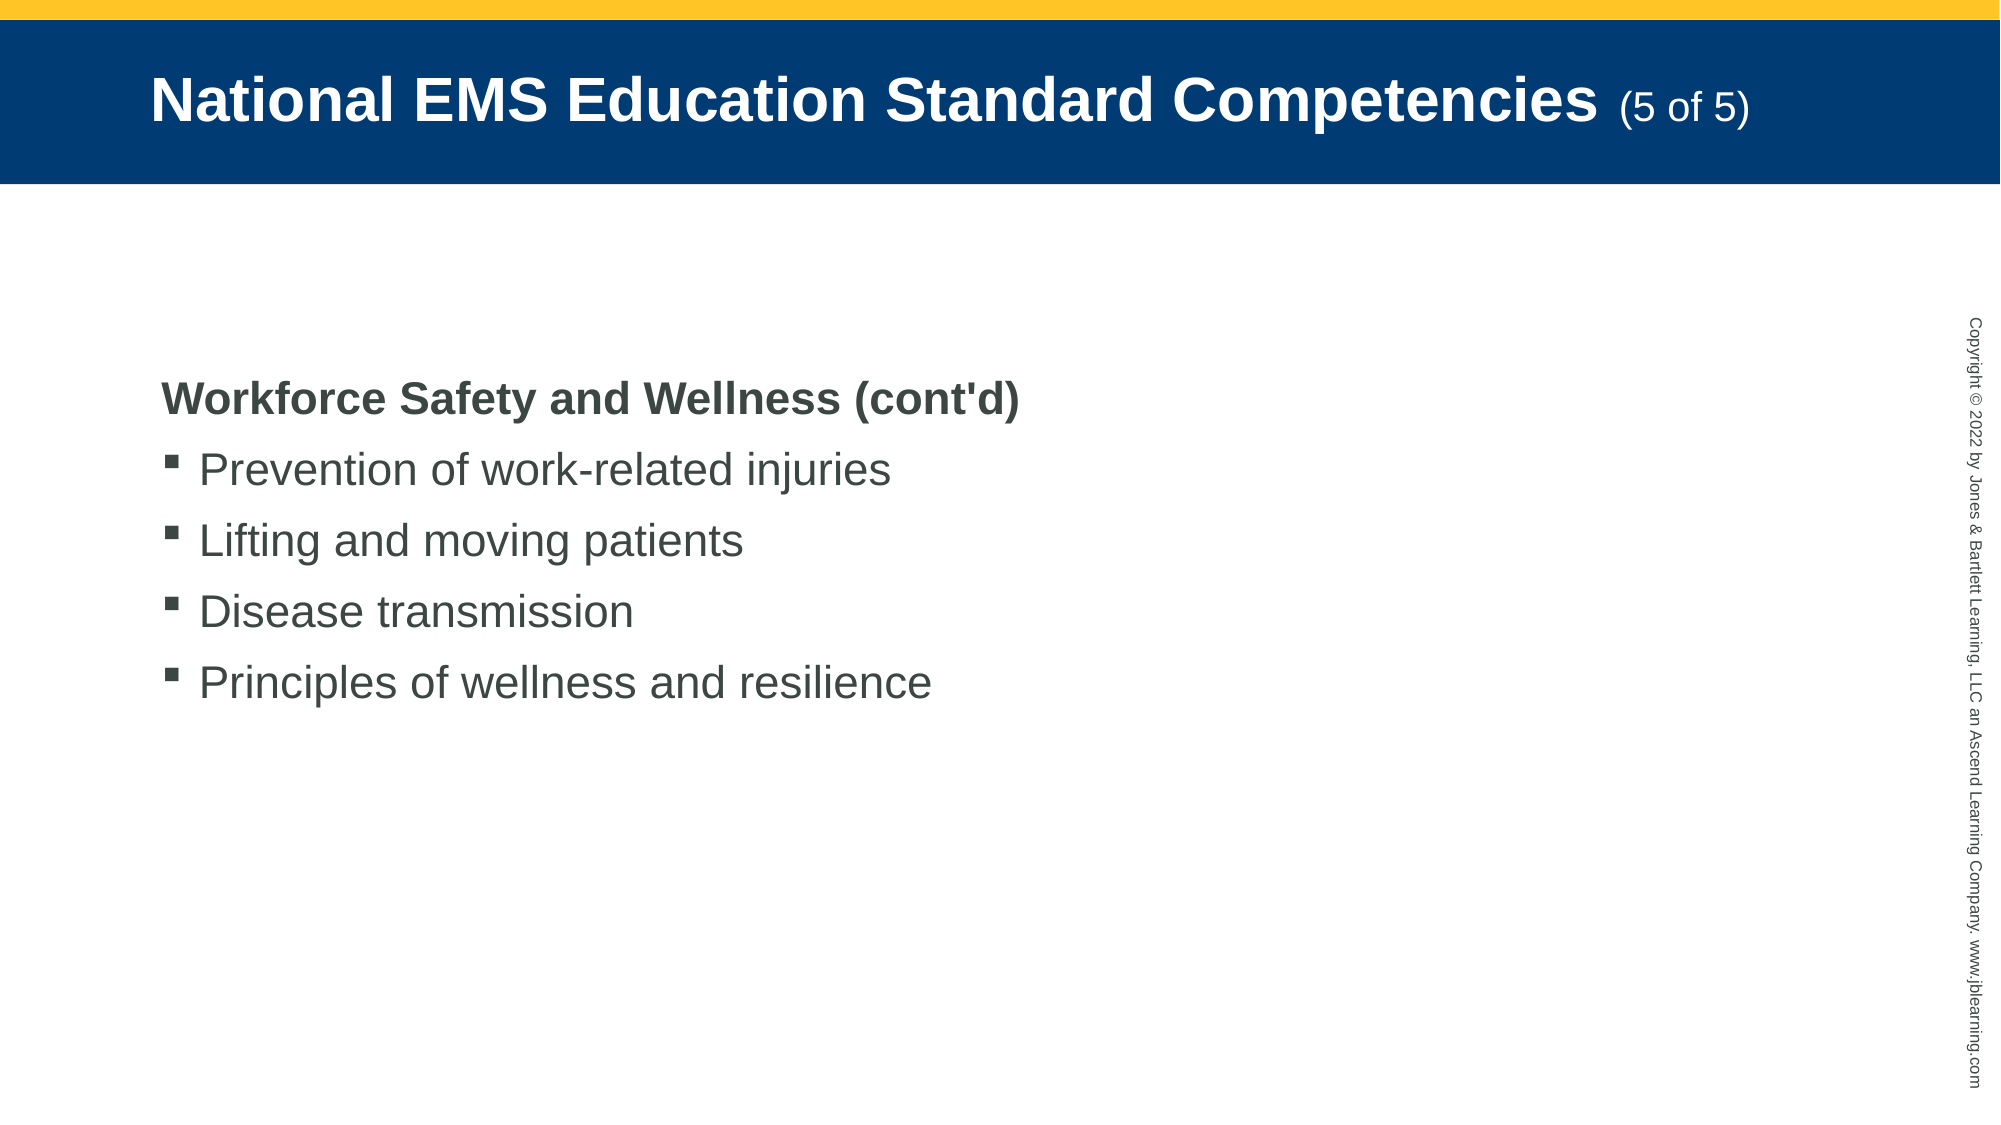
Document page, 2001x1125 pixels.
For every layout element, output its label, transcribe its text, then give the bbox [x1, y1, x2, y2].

title National EMS Education Standard Competencies (5 of 5) [0, 19, 2000, 185]
list Workforce Safety and Wellness (cont'd) Prevention of work-related injuries Lifting and moving patients Disease transmission Principles of wellness and resilience [146, 361, 1859, 1016]
